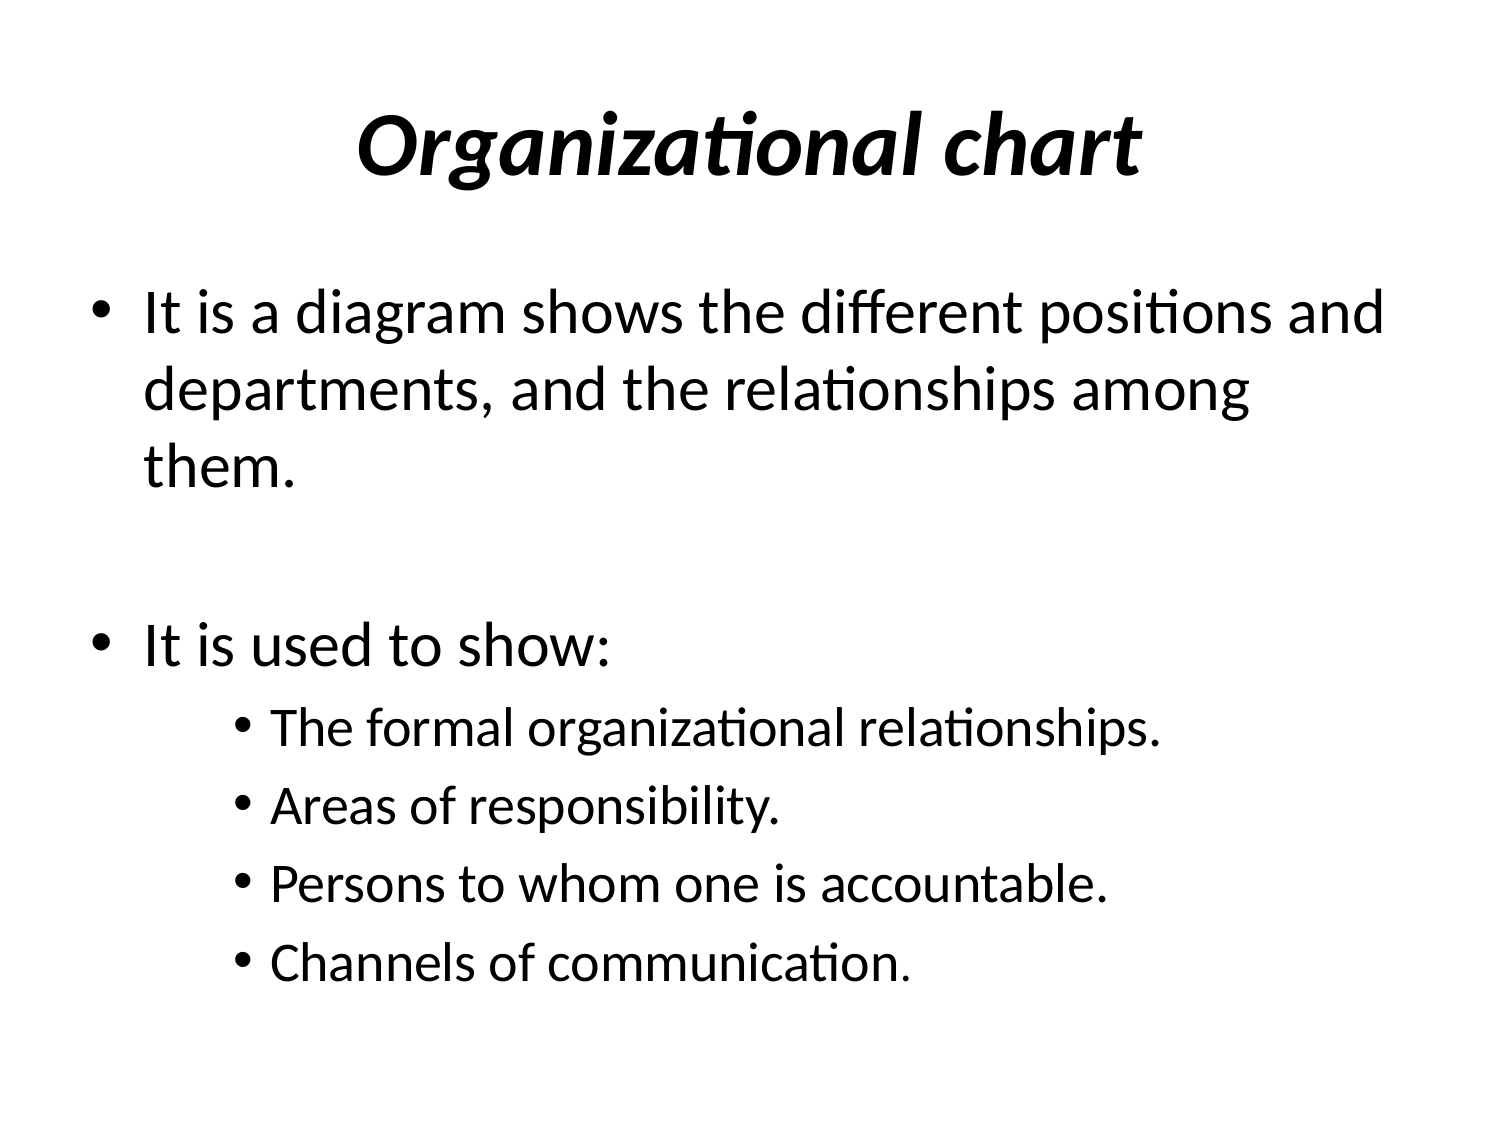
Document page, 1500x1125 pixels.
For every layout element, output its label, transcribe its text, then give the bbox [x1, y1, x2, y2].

list It is a diagram shows the different positions and departments, and the relationships among them. It is used to show: The formal organizational relationships. Areas of responsibility. Persons to whom one is accountable. Channels of communication. [74, 262, 1426, 1006]
title Organizational chart [74, 44, 1426, 233]
